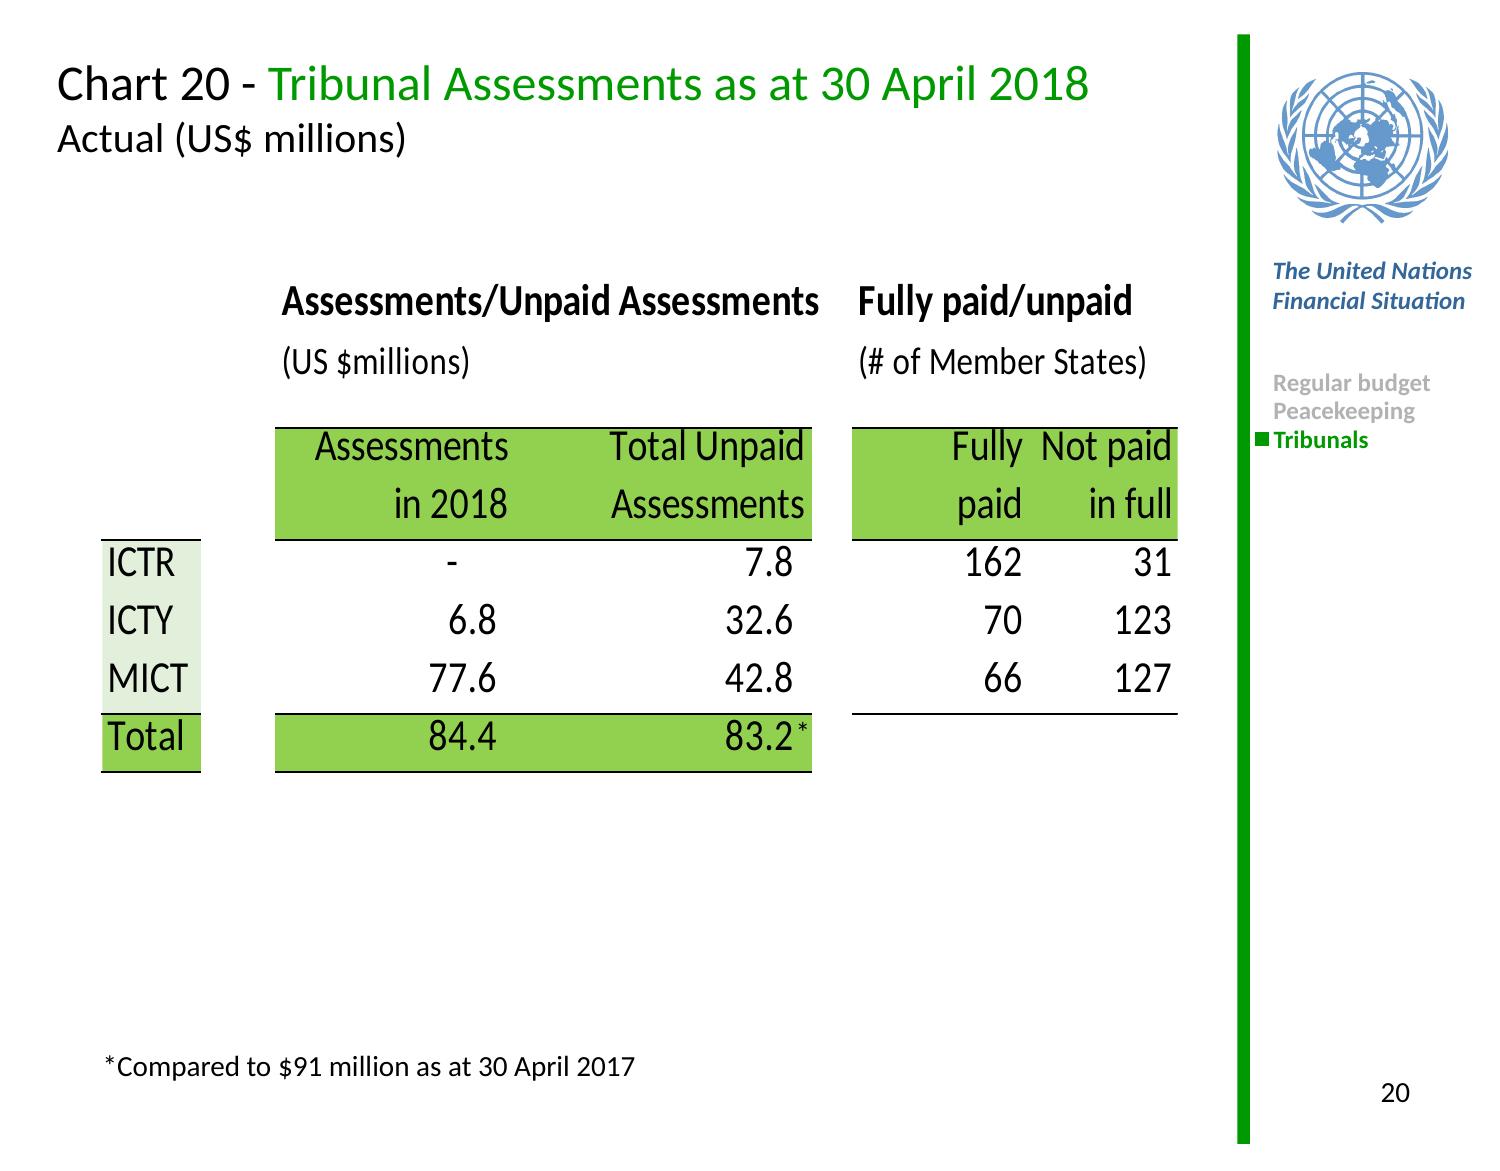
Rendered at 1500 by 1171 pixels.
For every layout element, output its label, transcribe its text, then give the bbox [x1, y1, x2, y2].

text_box *Compared to $91 million as at 30 April 2017 [87, 1039, 651, 1090]
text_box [1255, 359, 1448, 464]
text_box Chart 20 - Tribunal Assessments as at 30 April 2018 Actual (US$ millions) [42, 43, 1117, 168]
text_box [1237, 34, 1250, 1065]
text_box 20 [1074, 1065, 1425, 1147]
picture [1274, 64, 1451, 230]
text_box The United Nations Financial Situation [1257, 246, 1494, 322]
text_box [100, 277, 1180, 913]
